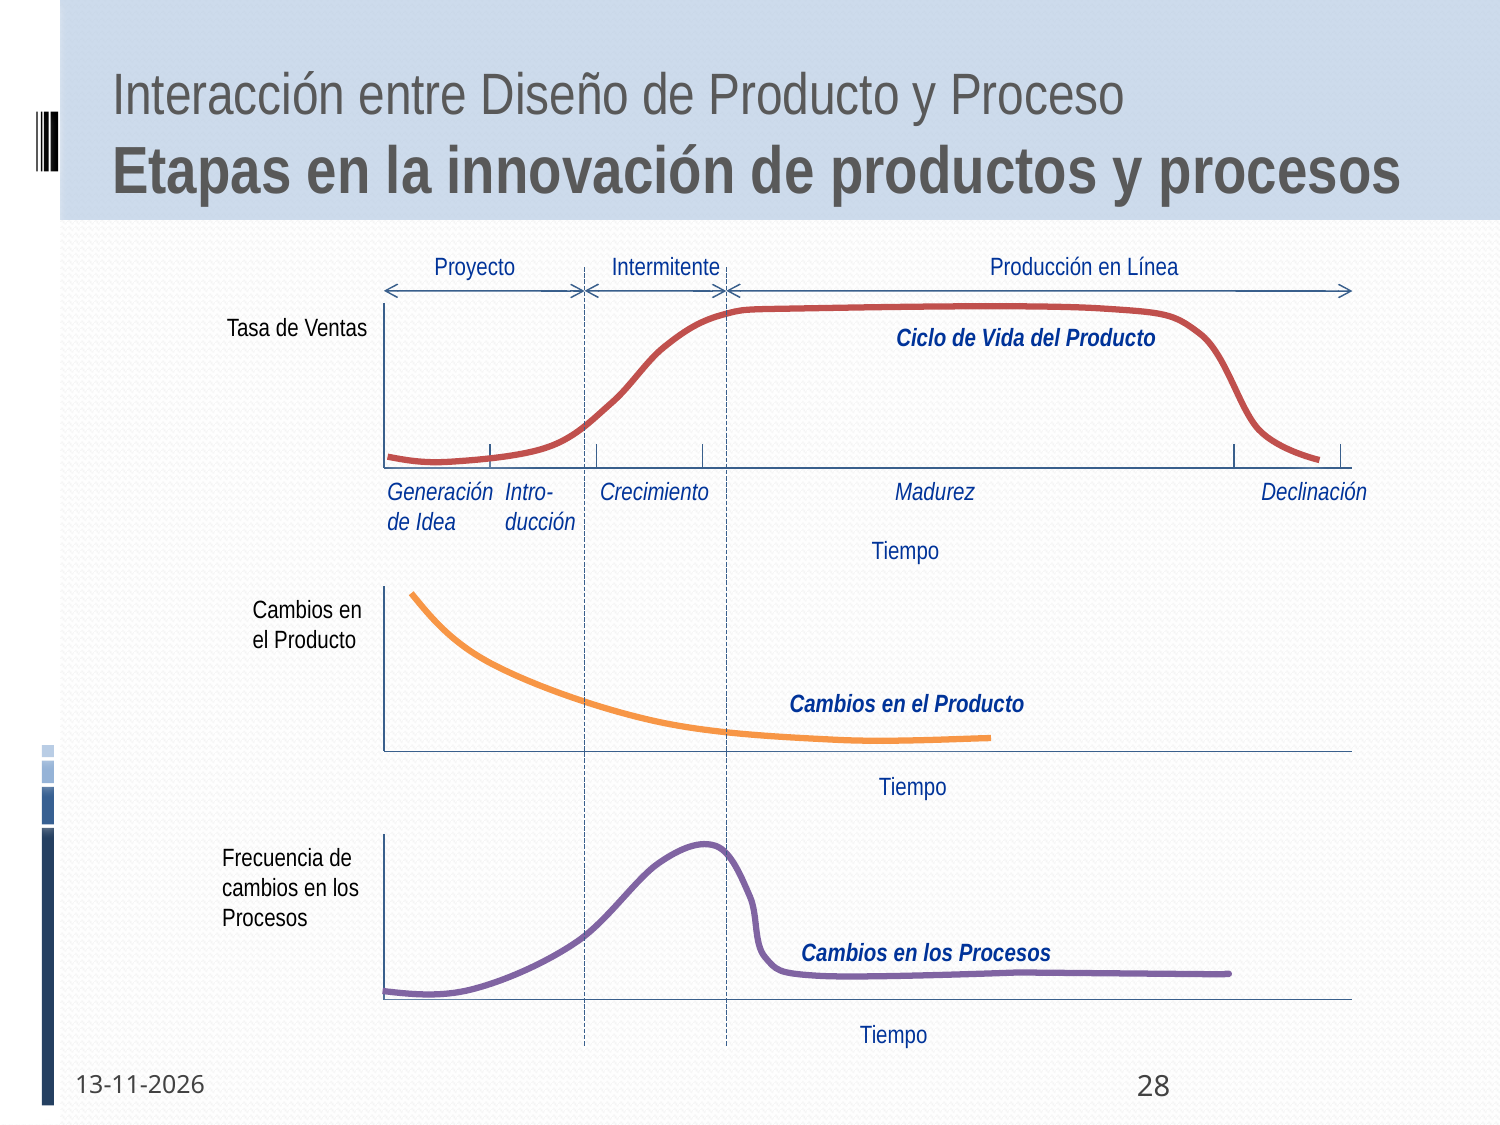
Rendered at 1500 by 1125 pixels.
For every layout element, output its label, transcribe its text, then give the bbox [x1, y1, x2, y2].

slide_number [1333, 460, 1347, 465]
slide_number 28 [1045, 1046, 1171, 1107]
text_box Tiempo [845, 1011, 943, 1057]
text_box Declinación [1246, 468, 1383, 513]
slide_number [75, 1042, 243, 1103]
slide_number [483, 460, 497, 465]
text_box Cambios en el Producto [237, 586, 383, 656]
text_box Intro- ducción [490, 480, 592, 543]
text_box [383, 302, 1353, 469]
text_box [383, 833, 1353, 1000]
text_box Crecimiento [592, 480, 725, 513]
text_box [383, 585, 1353, 752]
text_box Intermitente [597, 243, 736, 289]
text_box Producción en Línea [975, 243, 1195, 289]
text_box Frecuencia de cambios en los Procesos [207, 834, 381, 939]
text_box Tiempo [856, 527, 955, 572]
text_box Tiempo [864, 765, 962, 808]
text_box Tasa de Ventas [212, 304, 381, 350]
text_box Generación de Idea [372, 467, 490, 543]
list Diseño Industrial: The Fundamentals of Product Design, Richard Morris Historia del Diseño: The evolution of useful thinks, Henry Petroski Muchos Casos de Diseño desde un punto de vista ingenieril: The Perpetual Enterprice Machine, Steven Wheelwright y Charles Holloway Fallas de Diseño: To engineer is human, Henry Petroski [383, 658, 1112, 669]
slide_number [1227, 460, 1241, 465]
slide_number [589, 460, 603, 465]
text_box Proyecto [419, 243, 531, 289]
title Interacción entre Diseño de Producto y Proceso Etapas en la innovación de productos y procesos [111, 18, 1436, 207]
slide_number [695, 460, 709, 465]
text_box Madurez [880, 480, 991, 513]
